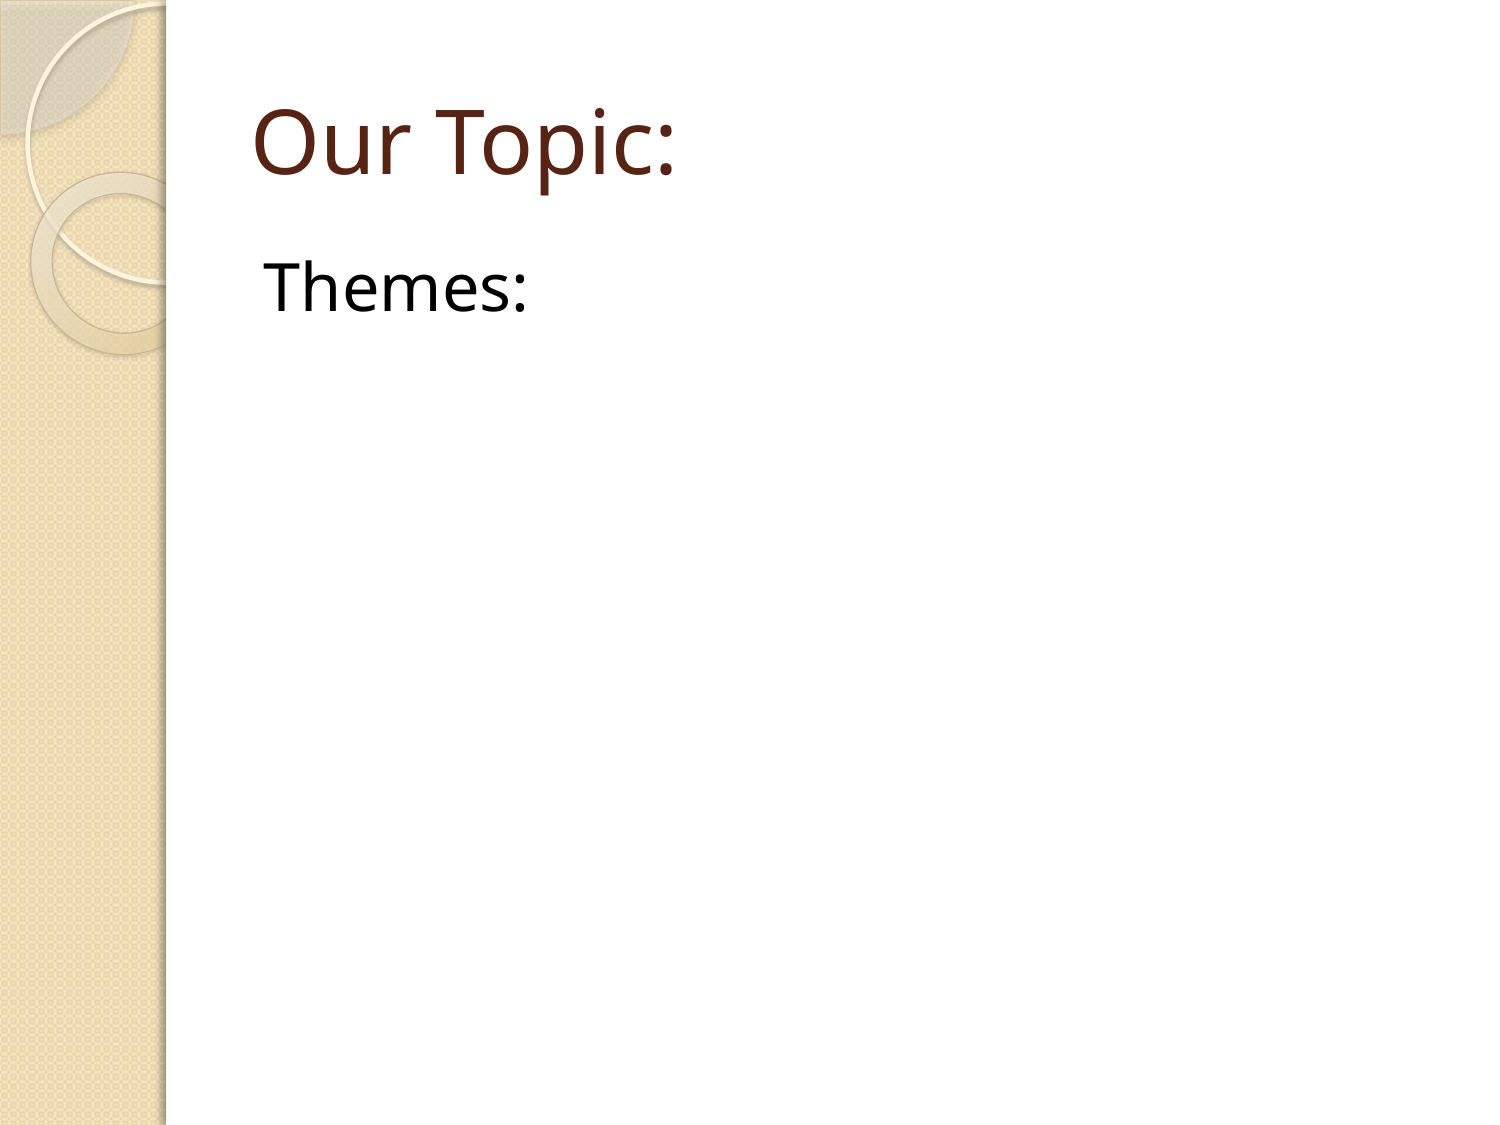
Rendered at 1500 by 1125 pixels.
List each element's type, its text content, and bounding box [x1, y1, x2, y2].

title Our Topic: [235, 45, 1466, 233]
list Themes: [235, 237, 1466, 1025]
